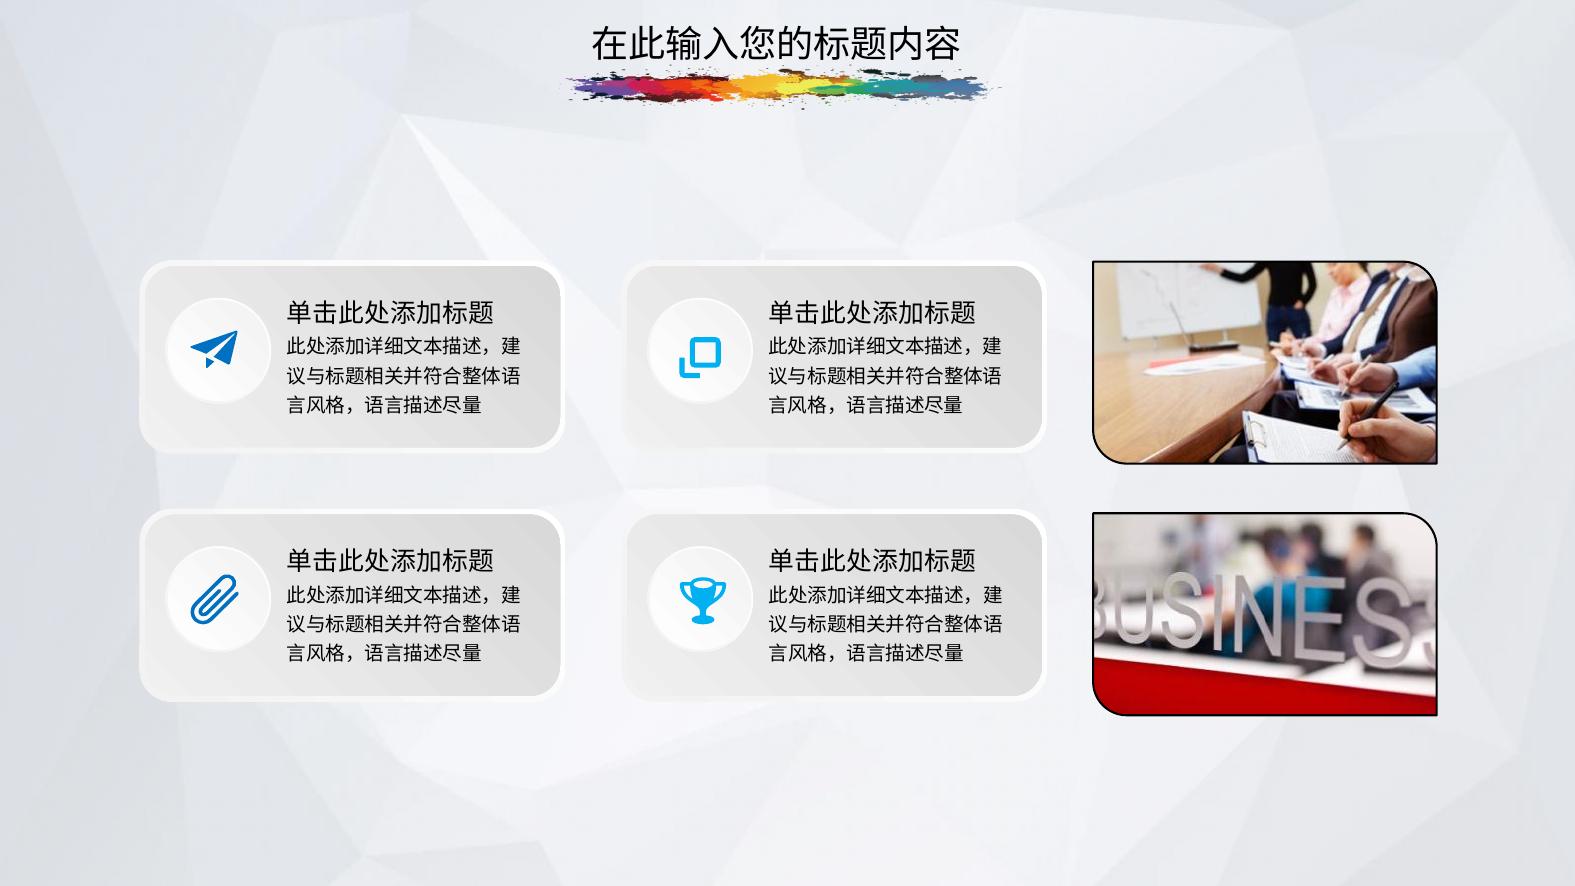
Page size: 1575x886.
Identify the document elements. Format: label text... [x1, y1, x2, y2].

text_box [647, 545, 754, 653]
text_box [1093, 261, 1437, 464]
picture [0, 0, 1575, 886]
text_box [286, 297, 536, 435]
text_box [286, 545, 536, 683]
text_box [768, 297, 1017, 435]
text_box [621, 508, 1048, 702]
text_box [139, 508, 566, 702]
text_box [165, 297, 272, 404]
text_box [621, 260, 1048, 454]
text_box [139, 260, 566, 454]
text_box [647, 297, 754, 404]
text_box [1093, 513, 1437, 716]
text_box 在此输入您的标题内容 [580, 14, 988, 61]
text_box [768, 545, 1018, 683]
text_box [165, 545, 272, 653]
